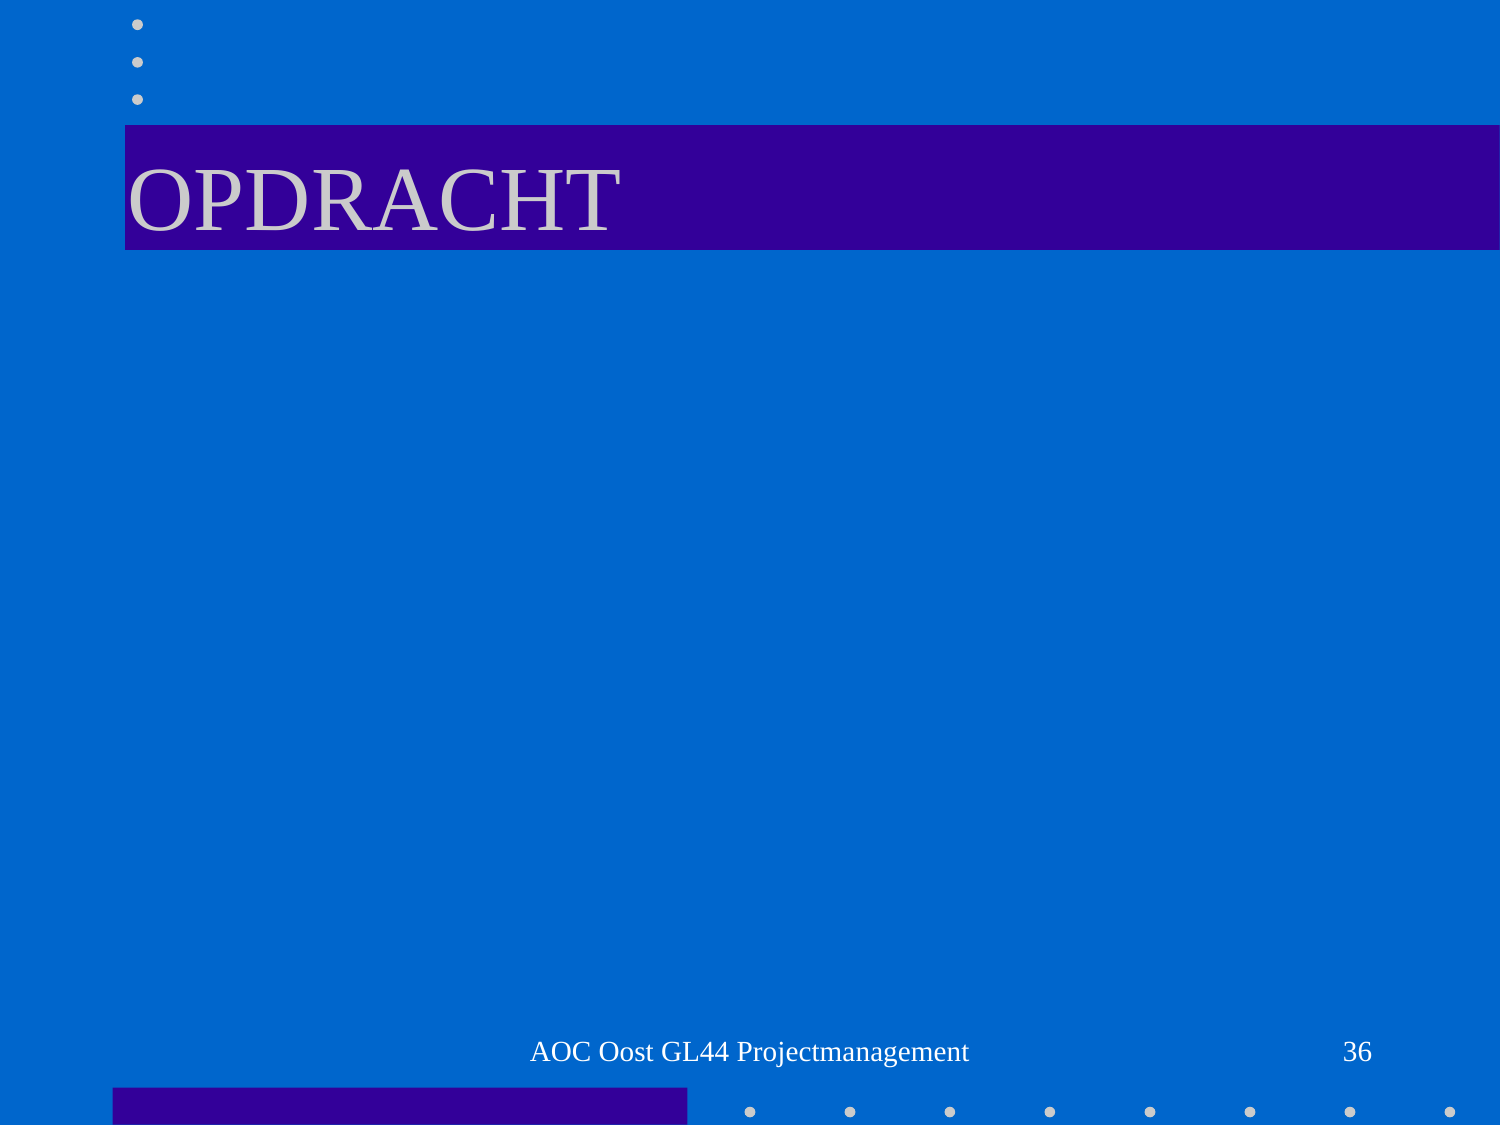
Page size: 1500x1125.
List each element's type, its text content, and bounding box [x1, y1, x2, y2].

title OPDRACHT [112, 99, 1388, 288]
footer AOC Oost GL44 Projectmanagement [512, 1012, 988, 1088]
slide_number 36 [1074, 1012, 1388, 1088]
